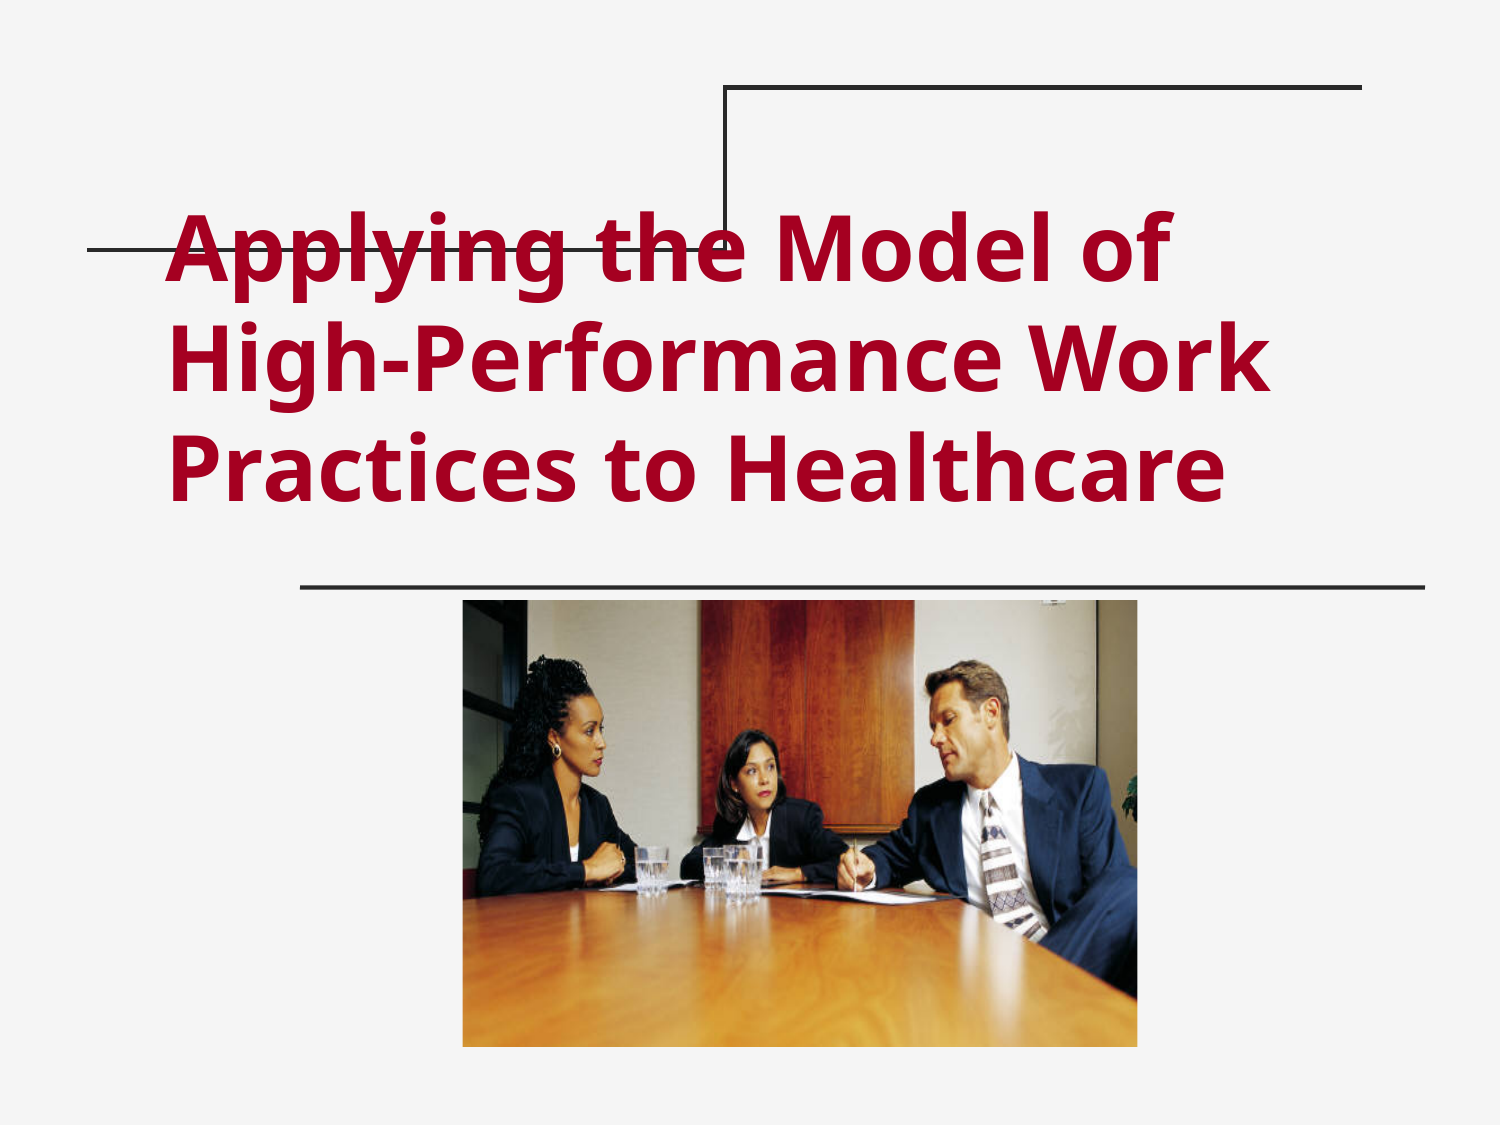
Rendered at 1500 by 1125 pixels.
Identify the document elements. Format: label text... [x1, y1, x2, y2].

picture [462, 599, 1138, 1047]
title Applying the Model of High-Performance Work Practices to Healthcare [149, 287, 1451, 528]
